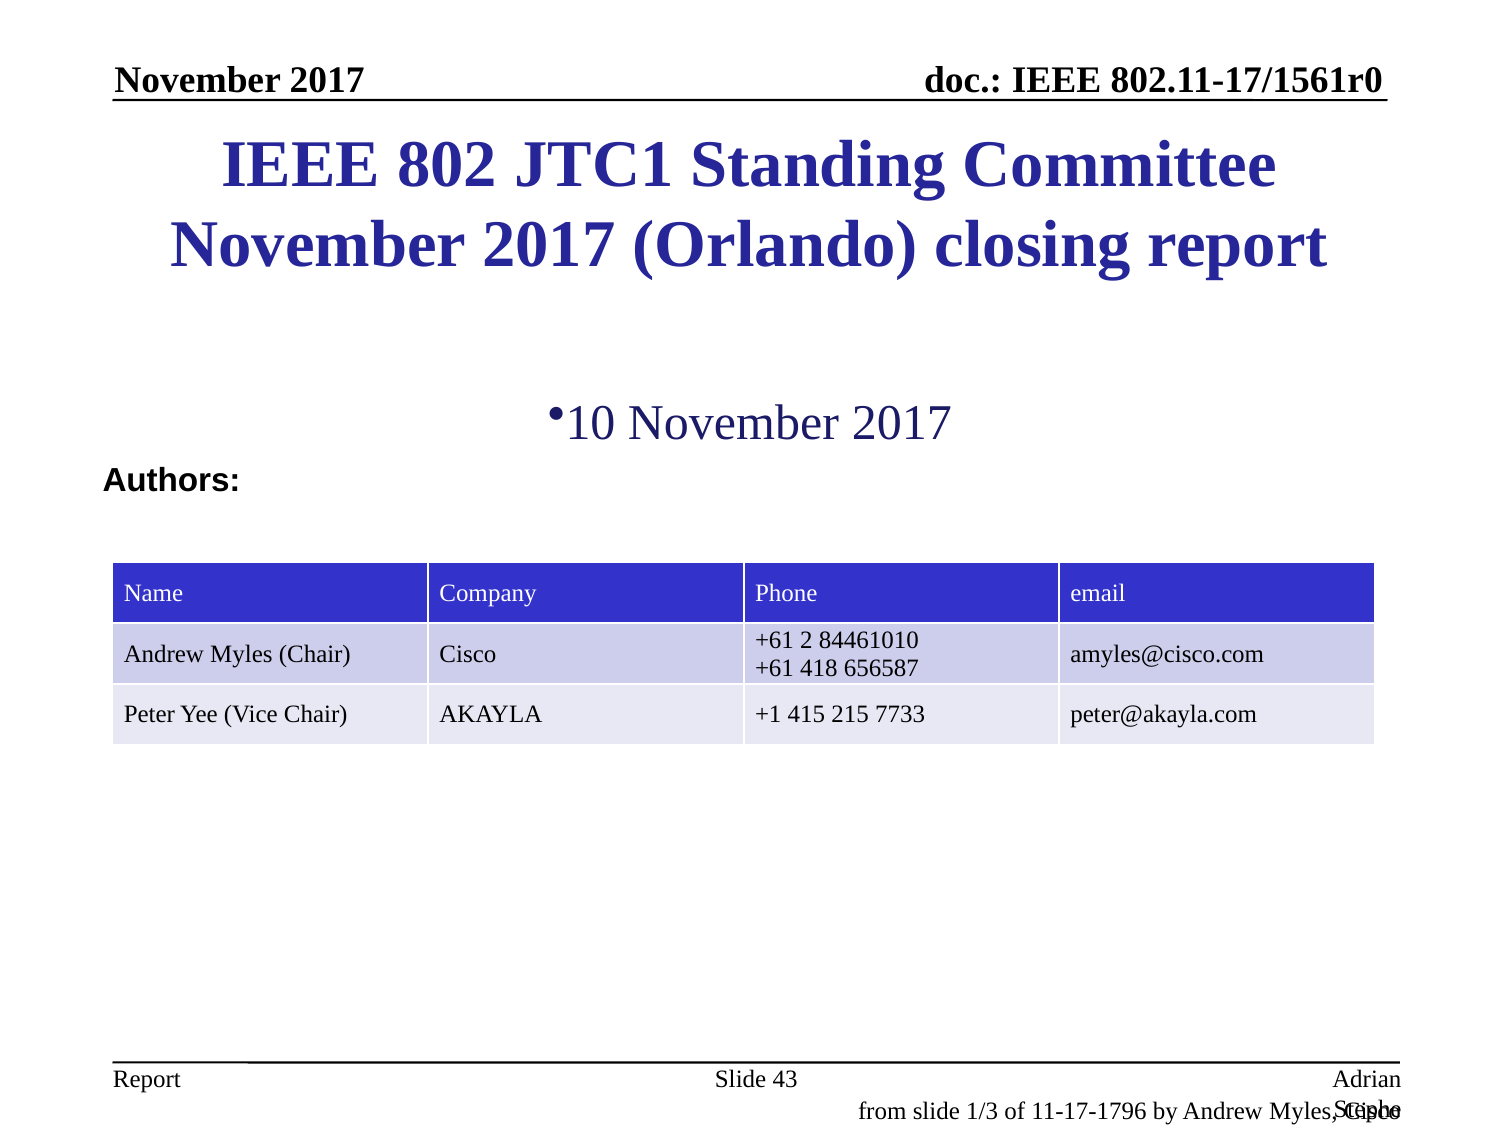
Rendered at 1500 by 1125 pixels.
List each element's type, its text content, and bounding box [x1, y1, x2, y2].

table_cell AKAYLA [429, 685, 743, 744]
footer Adrian Stephens, Intel Corporation [1324, 1061, 1402, 1093]
text_box from slide 1/3 of 11-17-1796 by Andrew Myles, Cisco [343, 1087, 1417, 1125]
list 10 November 2017 [112, 382, 1388, 445]
slide_number Slide 43 [711, 1061, 801, 1093]
table_cell +1 415 215 7733 [745, 685, 1058, 744]
table_header Phone [745, 563, 1058, 622]
table_header Name [113, 563, 427, 622]
table_cell Peter Yee (Vice Chair) [113, 685, 427, 744]
table_cell peter@akayla.com [1060, 685, 1374, 744]
text_box Authors: [87, 450, 325, 513]
table_header Company [429, 563, 743, 622]
table_cell Cisco [429, 624, 743, 683]
table_header email [1060, 563, 1374, 622]
table_cell Andrew Myles (Chair) [113, 624, 427, 683]
table_cell amyles@cisco.com [1060, 624, 1374, 683]
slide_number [114, 54, 374, 101]
table_cell +61 2 84461010 +61 418 656587 [745, 624, 1058, 683]
title IEEE 802 JTC1 Standing Committee November 2017 (Orlando) closing report [112, 112, 1388, 288]
